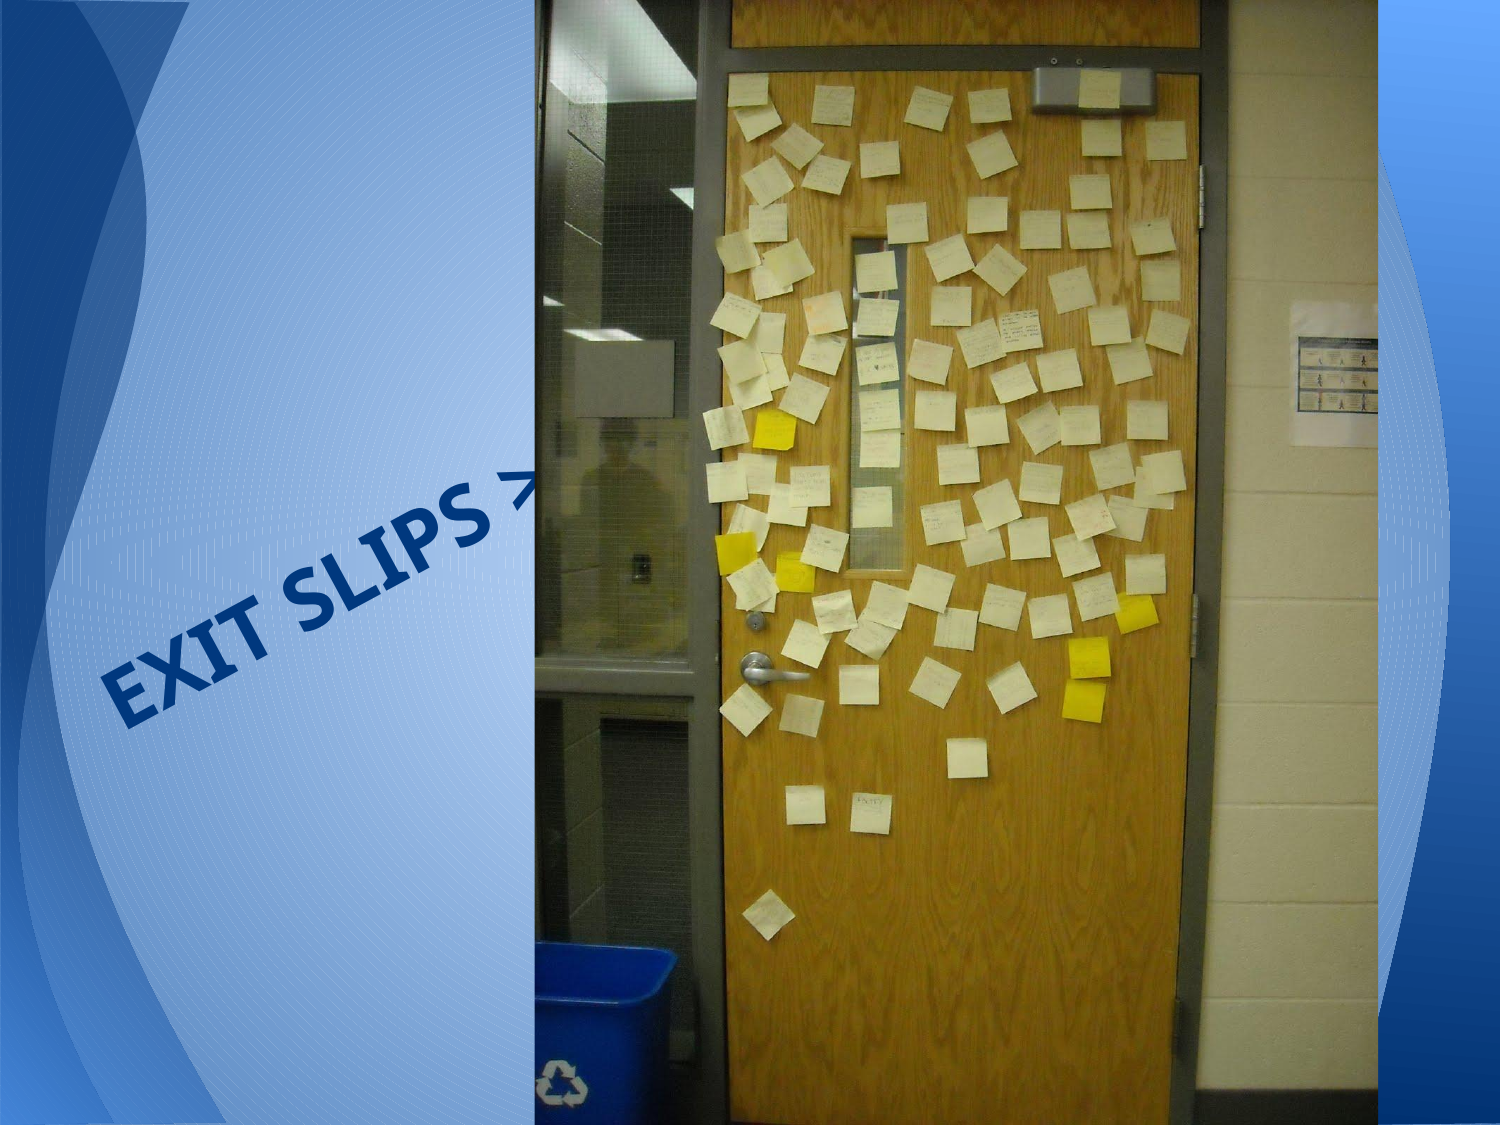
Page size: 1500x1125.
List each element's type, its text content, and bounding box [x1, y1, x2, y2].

text_box [534, 0, 1379, 1125]
title EXIT SLIPS >> [0, 299, 534, 789]
